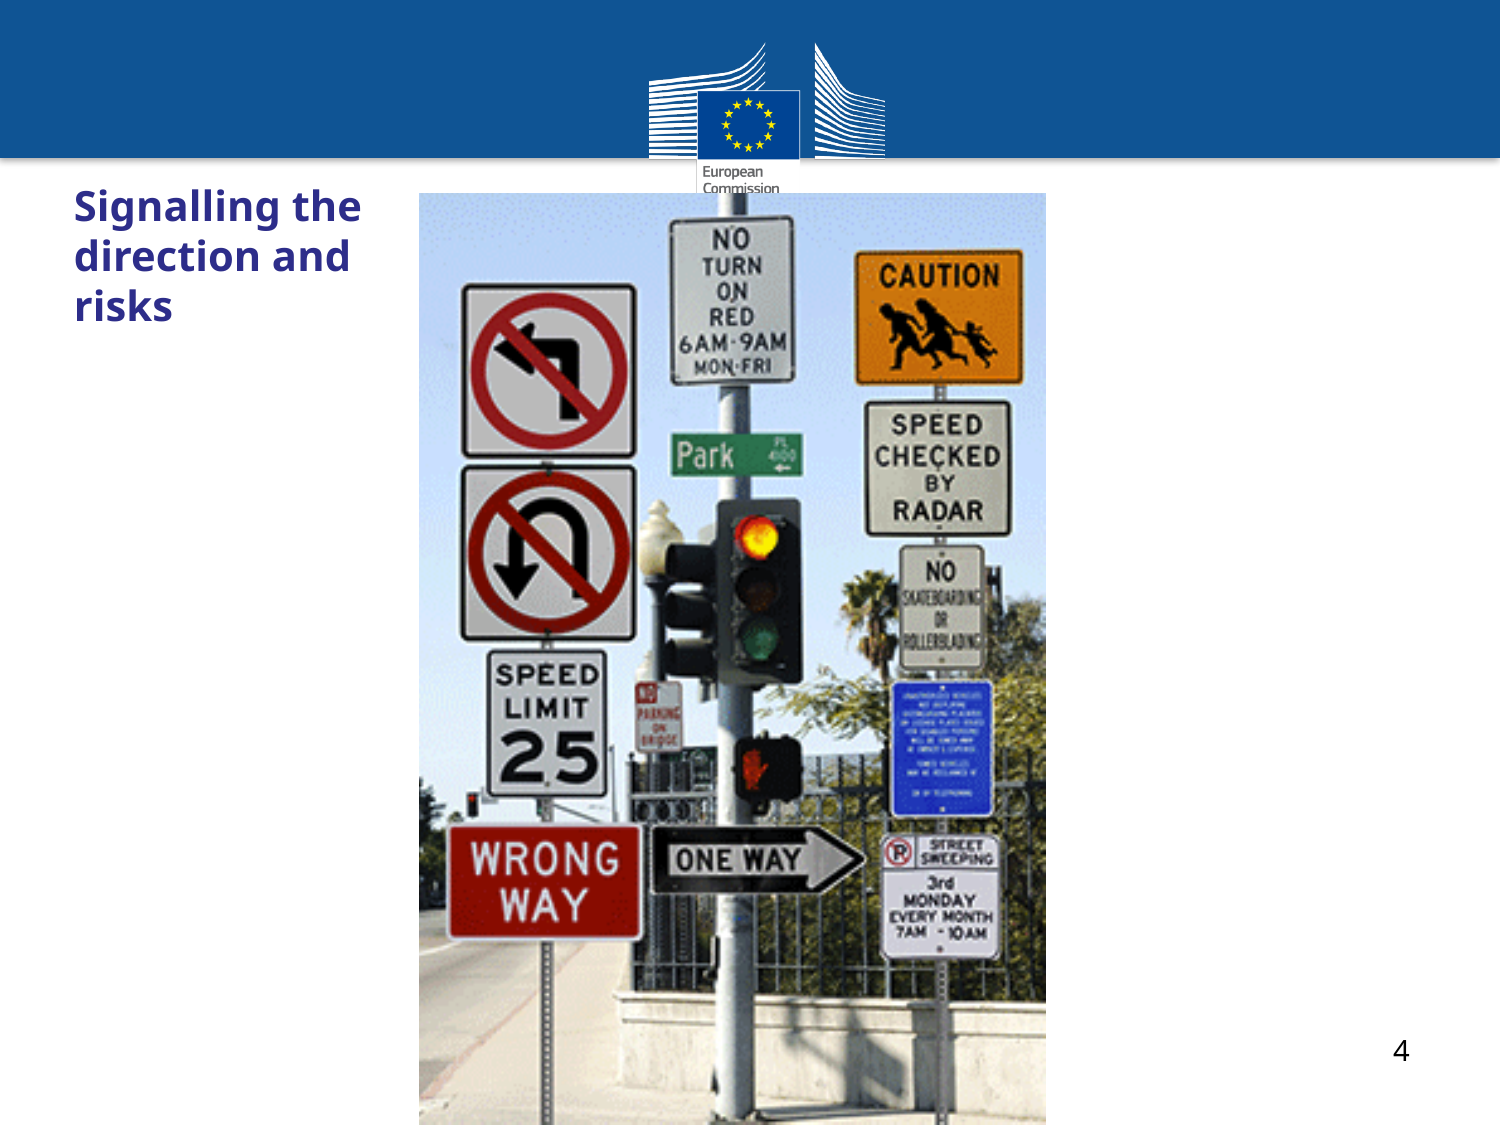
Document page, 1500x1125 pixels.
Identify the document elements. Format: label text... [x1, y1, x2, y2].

slide_number 4 [1074, 1024, 1426, 1103]
picture [418, 42, 1046, 1125]
title Signalling the direction and risks [0, 64, 420, 445]
